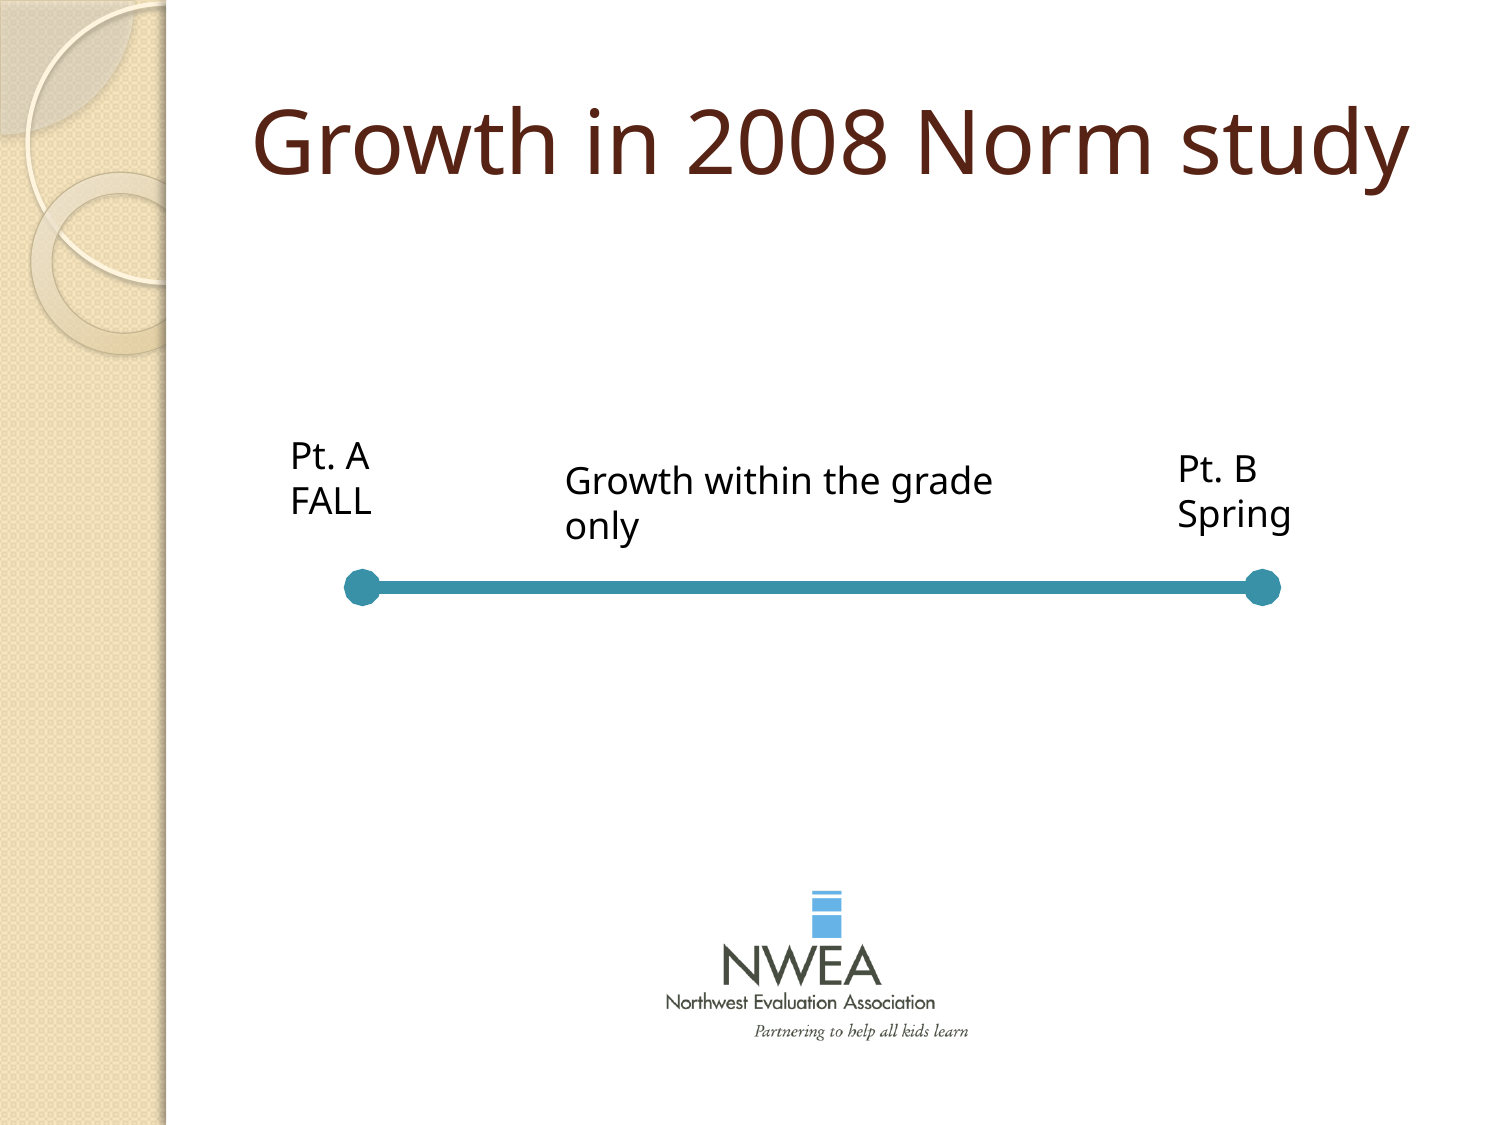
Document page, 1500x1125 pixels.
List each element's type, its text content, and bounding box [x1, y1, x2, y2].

text_box Pt. A FALL [275, 424, 400, 530]
text_box Pt. B Spring [1162, 437, 1325, 543]
picture [637, 862, 998, 1070]
text_box Growth within the grade only [549, 449, 1075, 555]
title Growth in 2008 Norm study [235, 45, 1466, 233]
